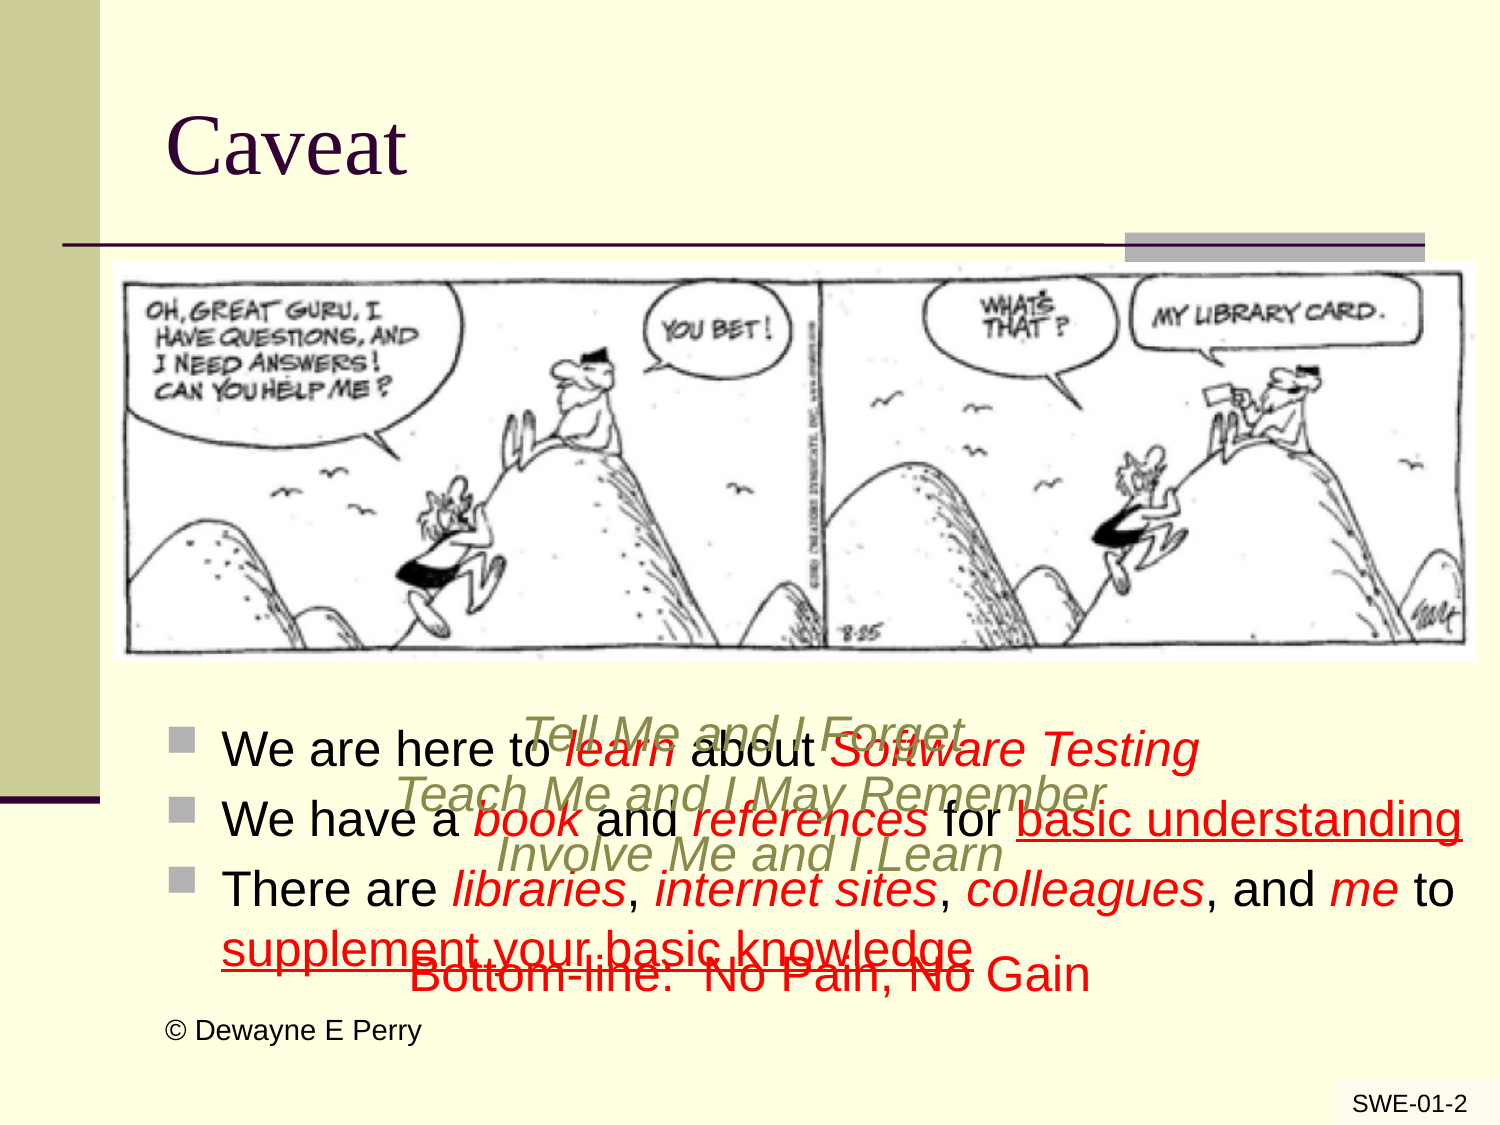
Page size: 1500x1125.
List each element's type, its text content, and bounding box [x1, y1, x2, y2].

list We are here to learn about Software Testing We have a book and references for basic understanding There are libraries, internet sites, colleagues, and me to supplement your basic knowledge © Dewayne E Perry [150, 262, 1500, 1006]
title Caveat [150, 45, 1425, 234]
text_box Tell Me and I Forget Teach Me and I May Remember Involve Me and I Learn Bottom-line: No Pain, No Gain [275, 694, 1225, 1010]
picture [112, 262, 1477, 663]
